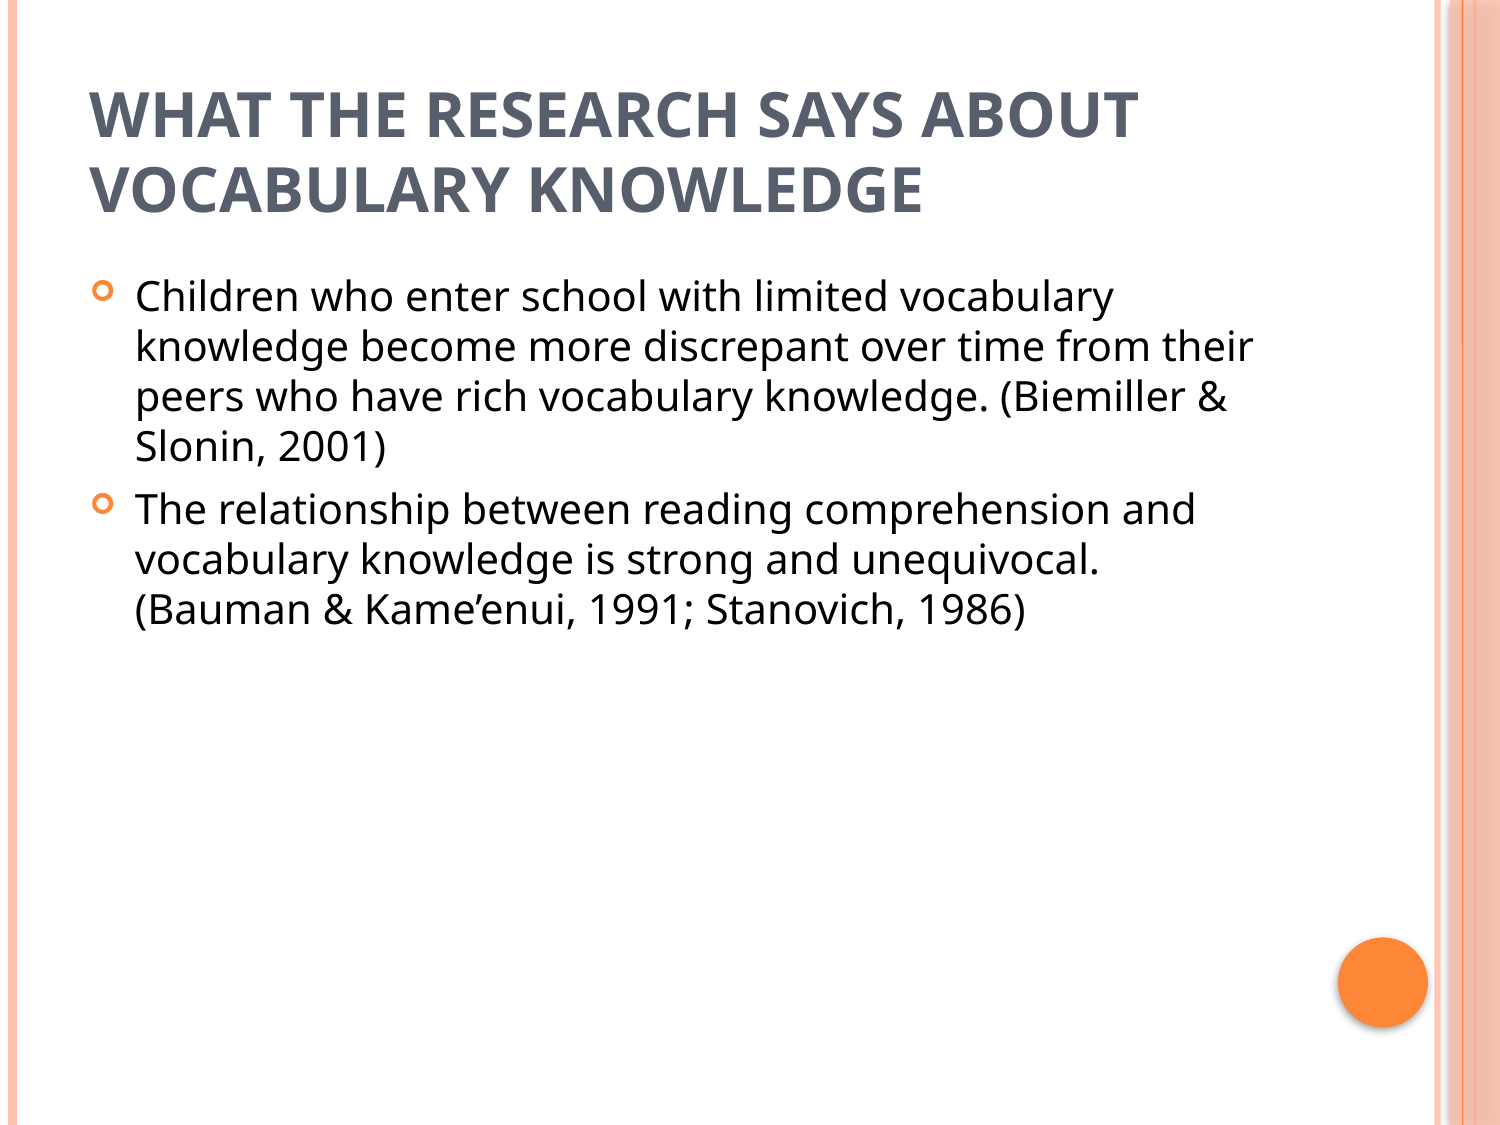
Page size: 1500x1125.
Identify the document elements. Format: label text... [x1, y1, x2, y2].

title What the Research Says About Vocabulary Knowledge [75, 45, 1300, 233]
list Children who enter school with limited vocabulary knowledge become more discrepant over time from their peers who have rich vocabulary knowledge. (Biemiller & Slonin, 2001) The relationship between reading comprehension and vocabulary knowledge is strong and unequivocal. (Bauman & Kame’enui, 1991; Stanovich, 1986) [75, 262, 1300, 1062]
